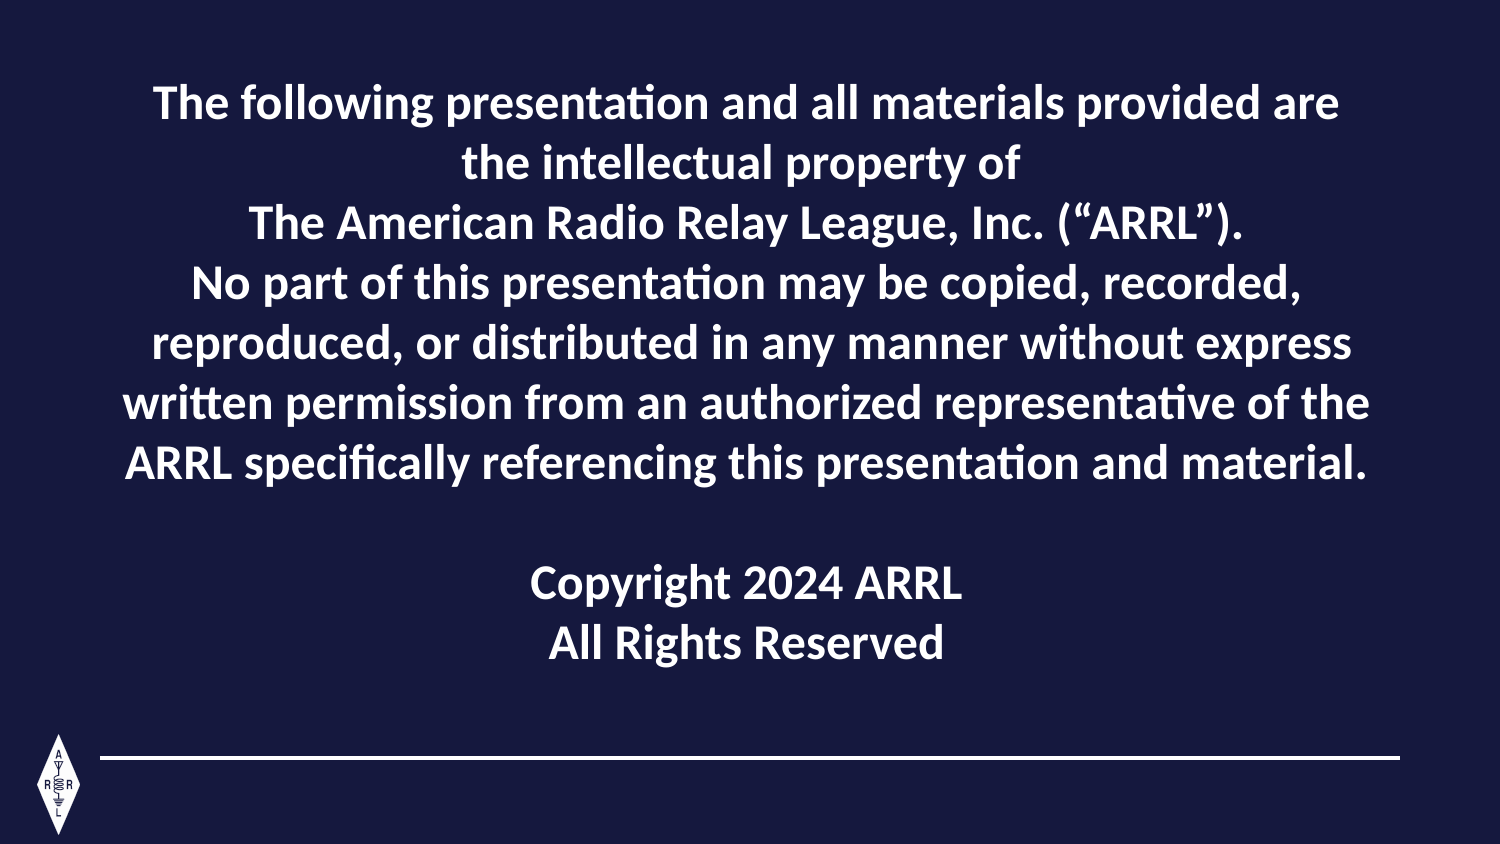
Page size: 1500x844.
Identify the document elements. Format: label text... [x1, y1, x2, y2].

text_box The following presentation and all materials provided are the intellectual property of The American Radio Relay League, Inc. (“ARRL”). No part of this presentation may be copied, recorded, reproduced, or distributed in any manner without express written permission from an authorized representative of the ARRL specifically referencing this presentation and material. Copyright 2024 ARRL All Rights Reserved [101, 62, 1392, 678]
picture [37, 734, 80, 835]
